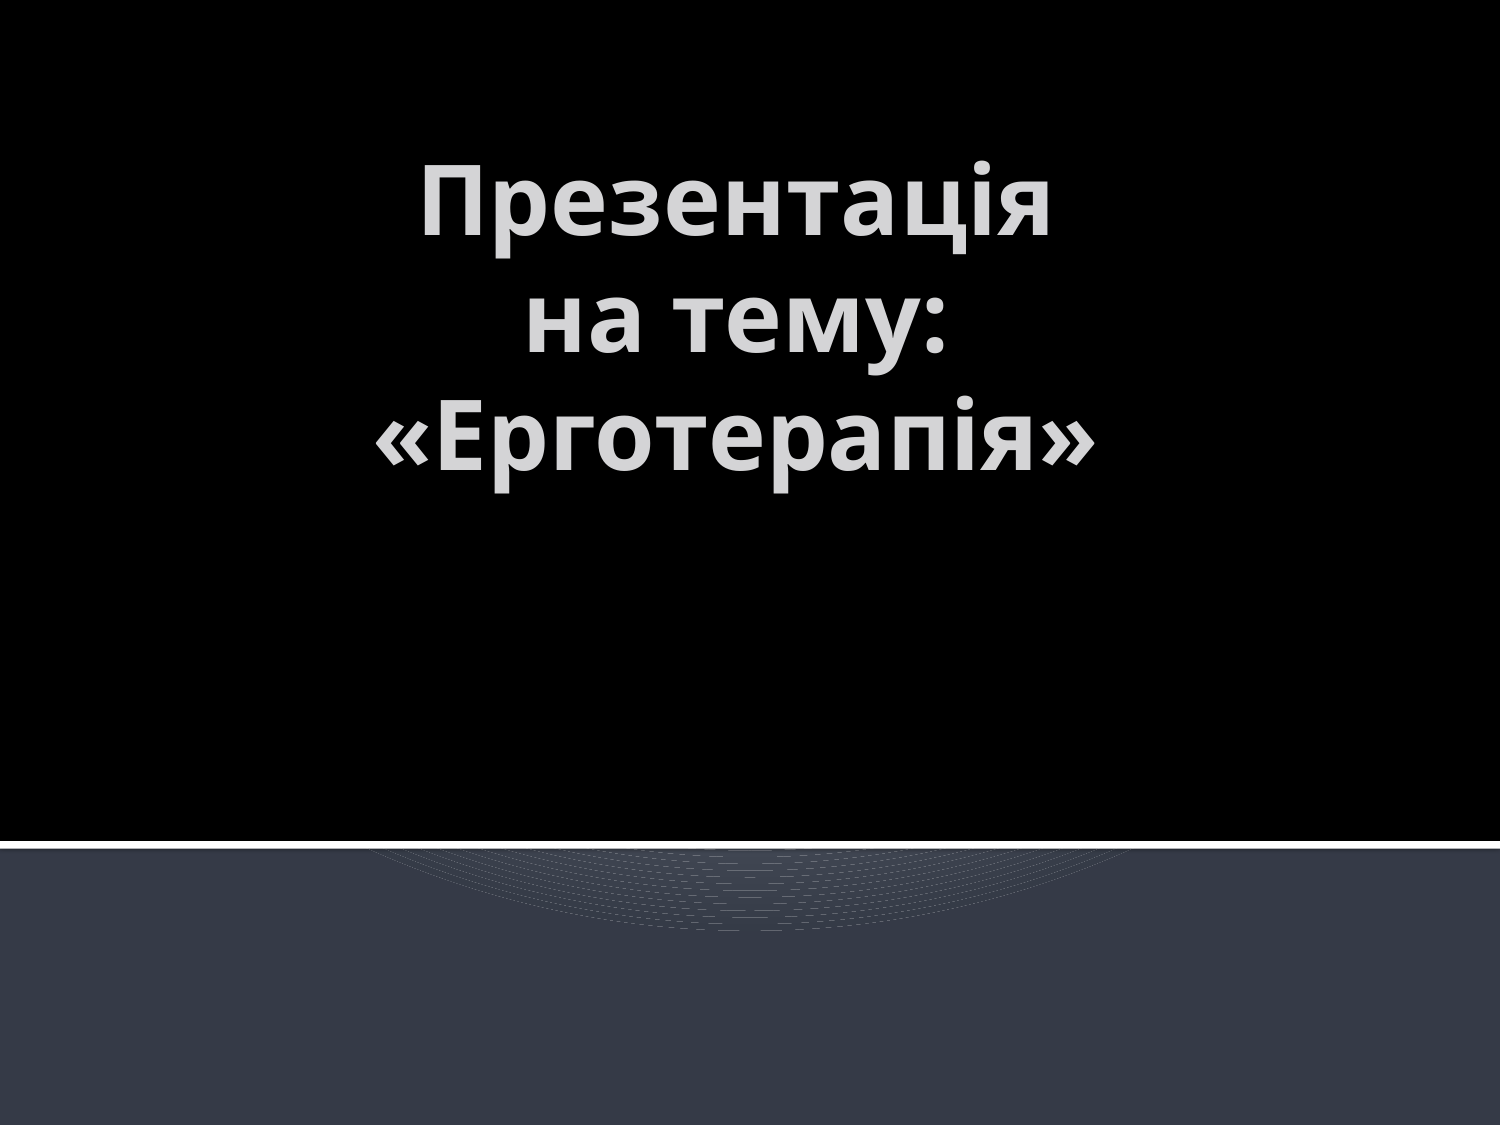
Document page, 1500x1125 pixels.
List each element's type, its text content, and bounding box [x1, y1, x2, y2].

subtitle [809, 809, 1500, 1125]
title Презентація на тему: «Ерготерапія» [88, 137, 1376, 705]
